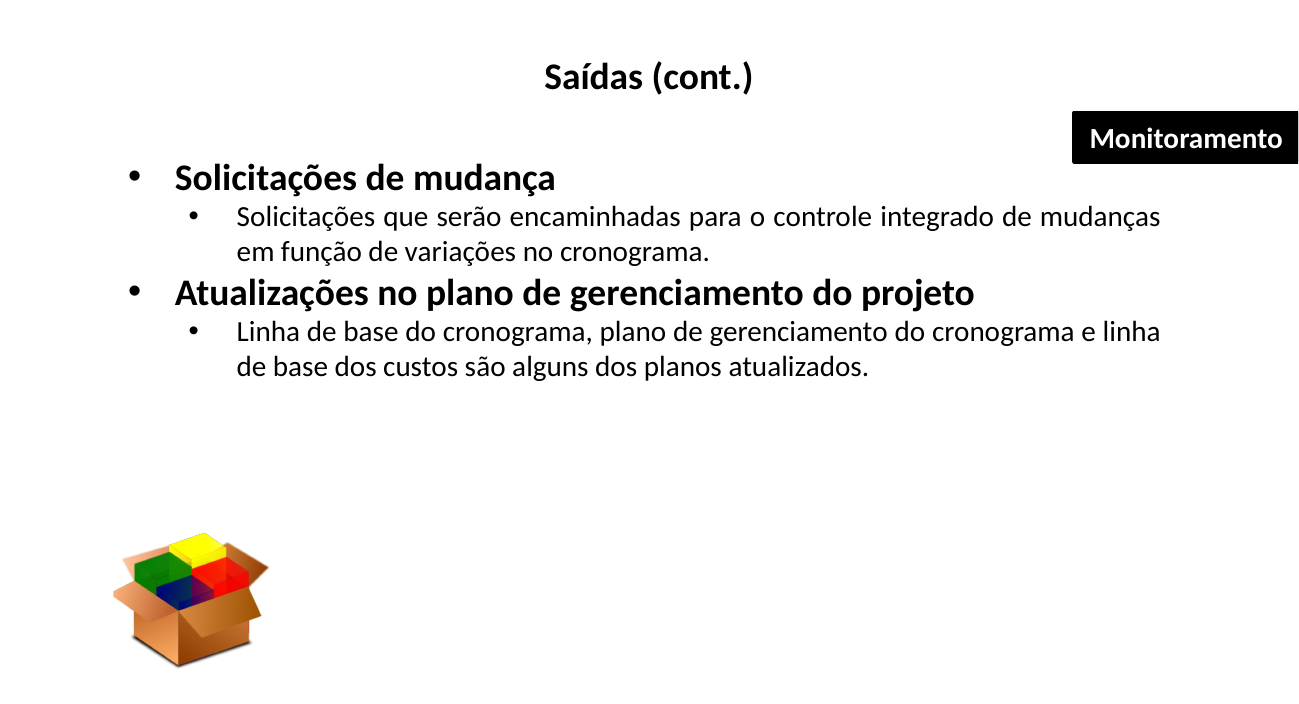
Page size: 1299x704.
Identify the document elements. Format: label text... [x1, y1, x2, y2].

text_box Saídas (cont.) [0, 44, 1299, 106]
picture [112, 520, 273, 672]
text_box Monitoramento [1074, 112, 1299, 162]
text_box Solicitações de mudança Solicitações que serão encaminhadas para o controle integrado de mudanças em função de variações no cronograma. Atualizações no plano de gerenciamento do projeto Linha de base do cronograma, plano de gerenciamento do cronograma e linha de base dos custos são alguns dos planos atualizados. [113, 145, 1177, 393]
